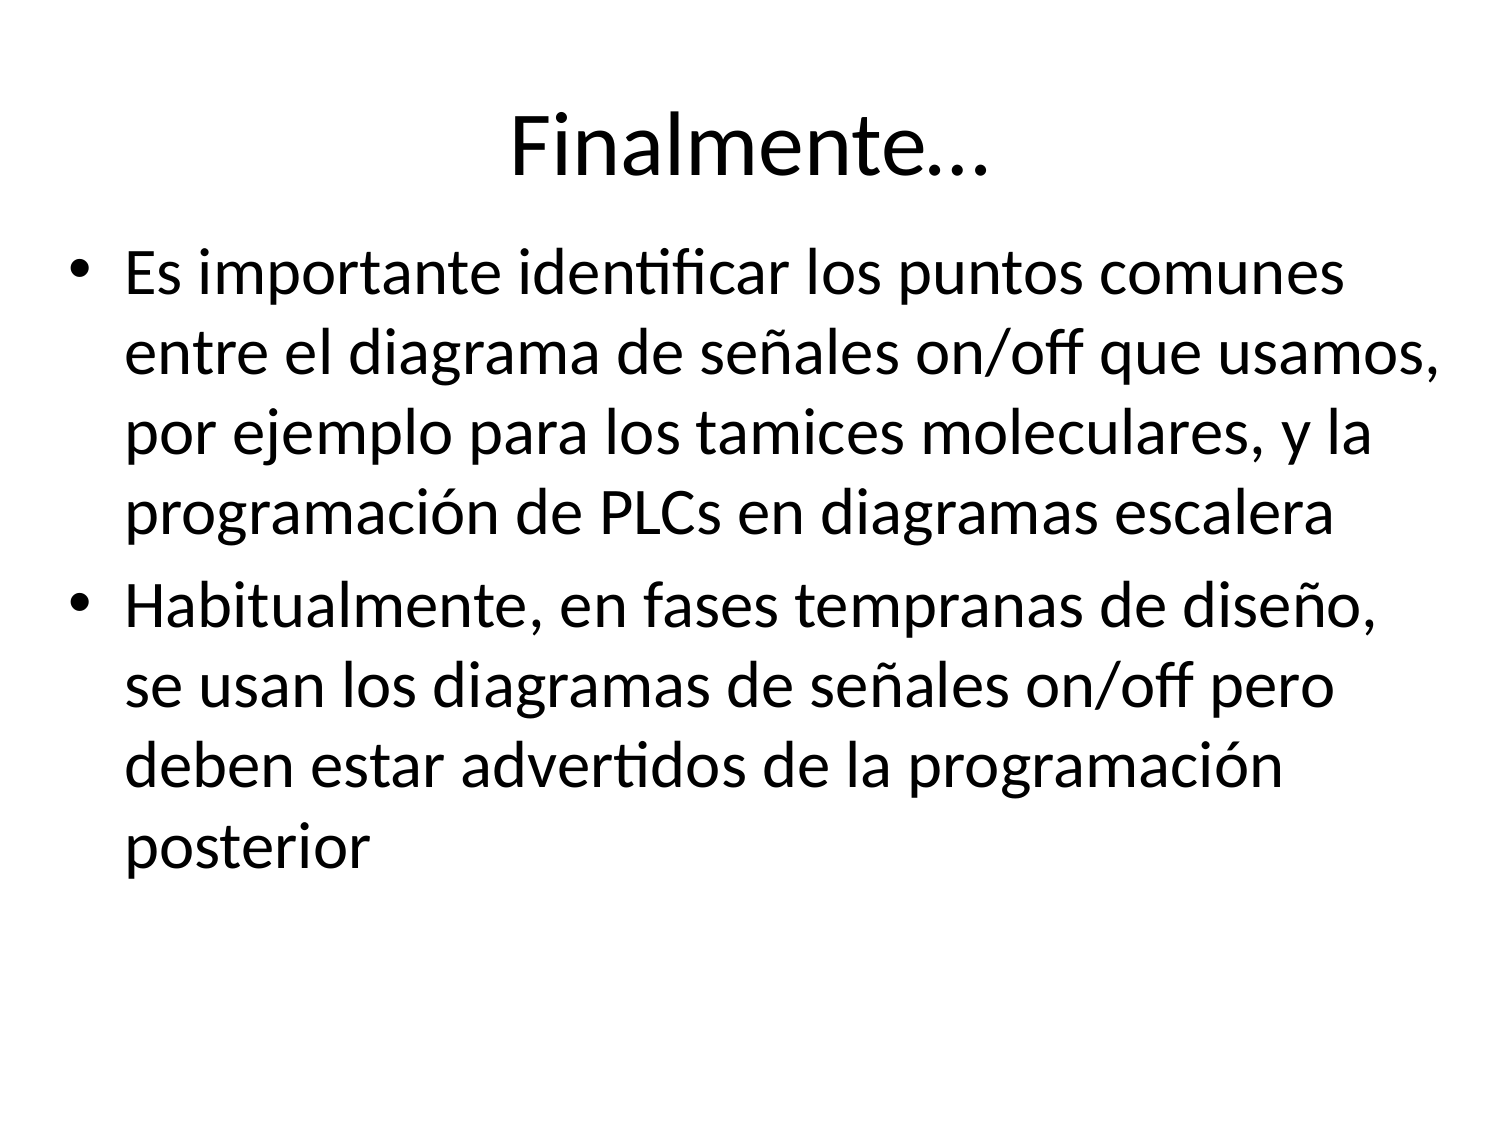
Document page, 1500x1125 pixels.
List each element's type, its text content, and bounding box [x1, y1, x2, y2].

title Finalmente… [75, 45, 1425, 219]
list Es importante identificar los puntos comunes entre el diagrama de señales on/off que usamos, por ejemplo para los tamices moleculares, y la programación de PLCs en diagramas escalera Habitualmente, en fases tempranas de diseño, se usan los diagramas de señales on/off pero deben estar advertidos de la programación posterior [53, 219, 1459, 1047]
